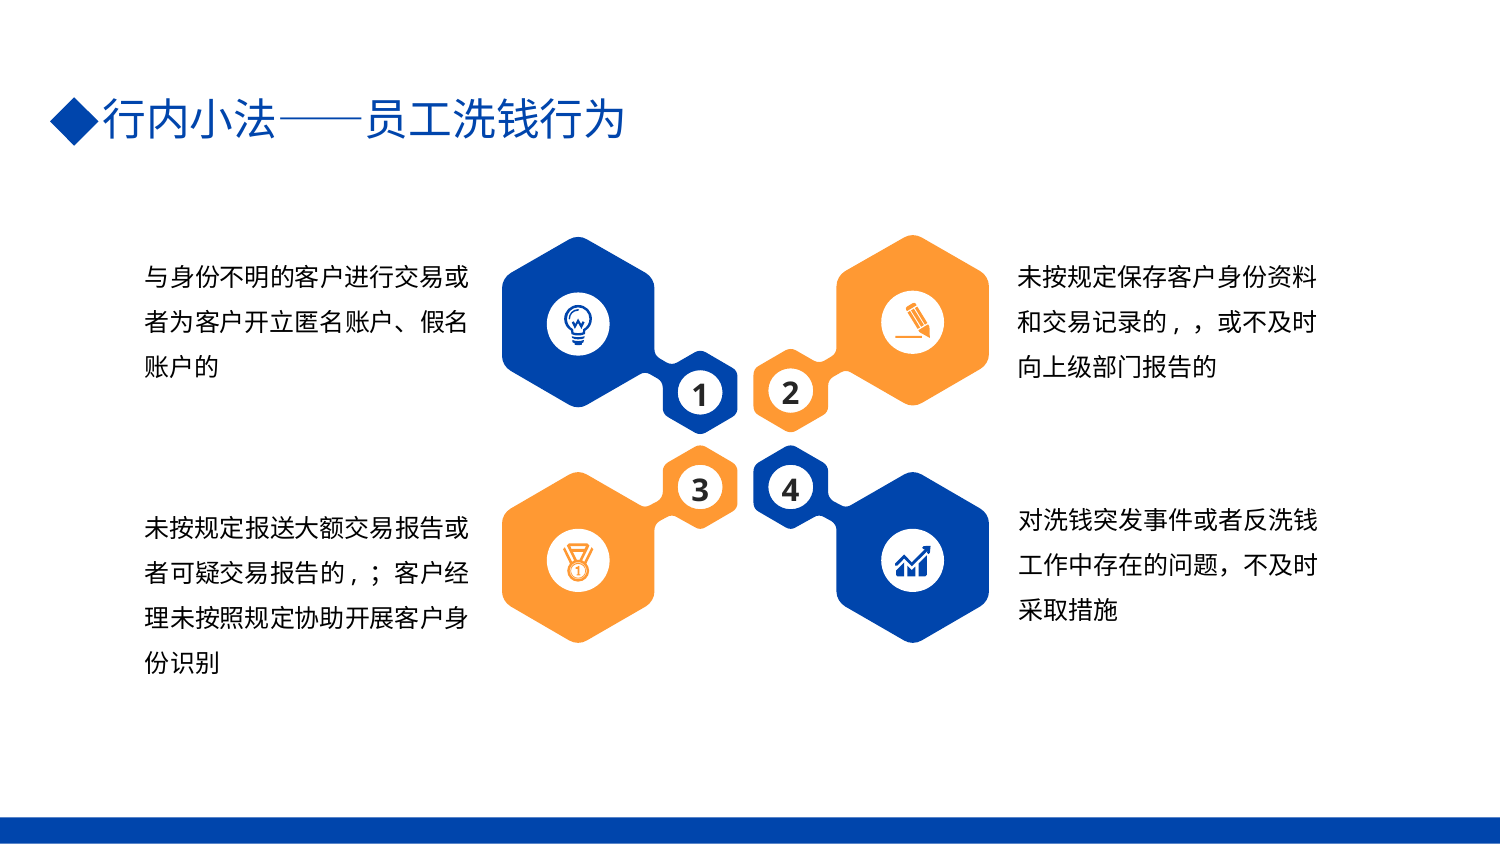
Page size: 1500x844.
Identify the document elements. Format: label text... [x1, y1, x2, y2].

text_box 未按规定报送大额交易报告或者可疑交易报告的, ；客户经理未按照规定协助开展客户身份识别 [133, 492, 486, 684]
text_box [486, 171, 1012, 697]
text_box 对洗钱突发事件或者反洗钱工作中存在的问题，不及时采取措施 [1012, 484, 1350, 631]
text_box 行内小法——员工洗钱行为 [87, 84, 821, 152]
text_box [753, 234, 989, 433]
text_box 与身份不明的客户进行交易或者为客户开立匿名账户、假名账户的 [133, 241, 486, 388]
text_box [501, 236, 738, 435]
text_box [501, 444, 738, 644]
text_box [753, 444, 989, 644]
text_box 未按规定保存客户身份资料和交易记录的, ，或不及时向上级部门报告的 [1012, 241, 1338, 388]
